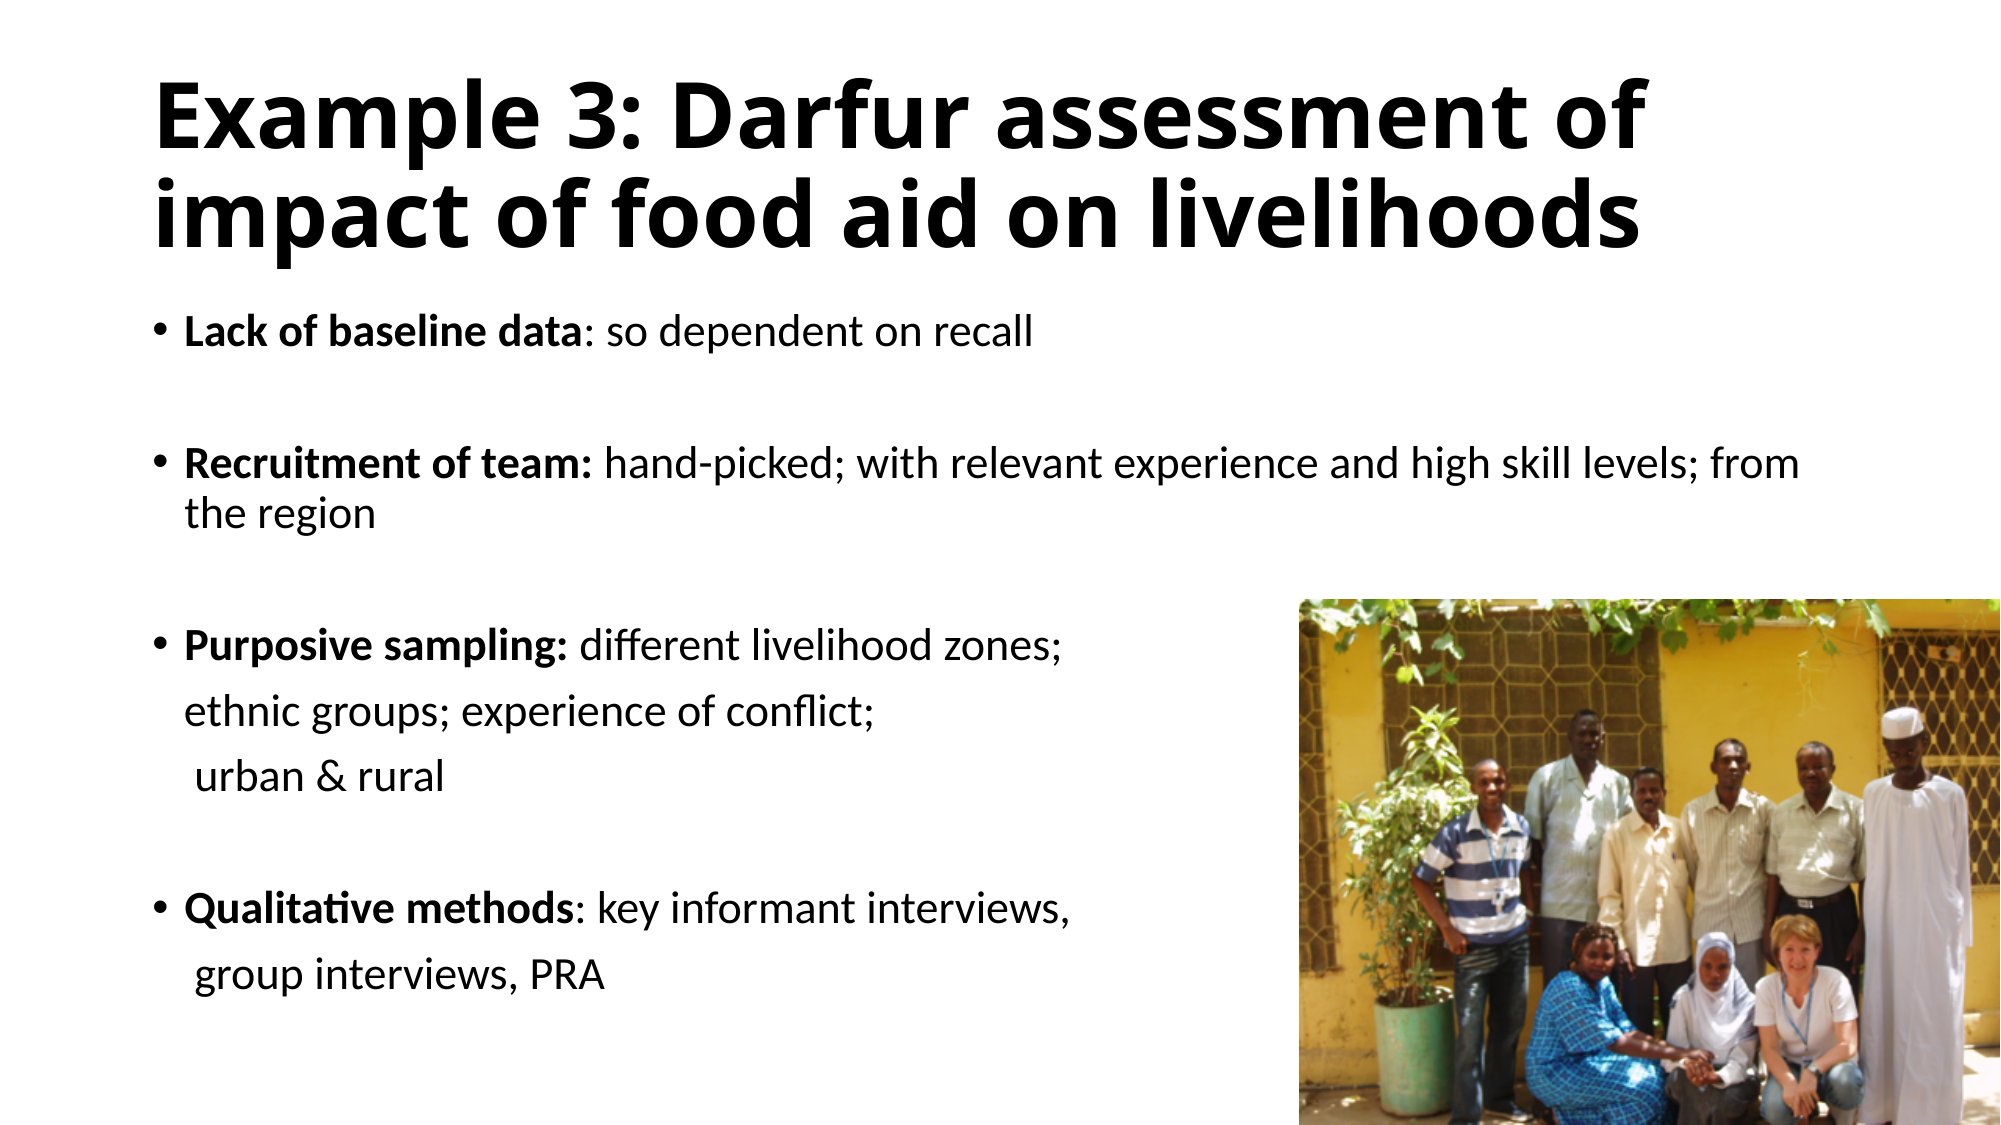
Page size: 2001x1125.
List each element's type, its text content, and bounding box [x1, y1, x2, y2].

picture [1299, 599, 2000, 1125]
list Lack of baseline data: so dependent on recall Recruitment of team: hand-picked; with relevant experience and high skill levels; from the region Purposive sampling: different livelihood zones; ethnic groups; experience of conflict; urban & rural Qualitative methods: key informant interviews, group interviews, PRA [137, 299, 1863, 1014]
title Example 3: Darfur assessment of impact of food aid on livelihoods [137, 59, 1863, 278]
